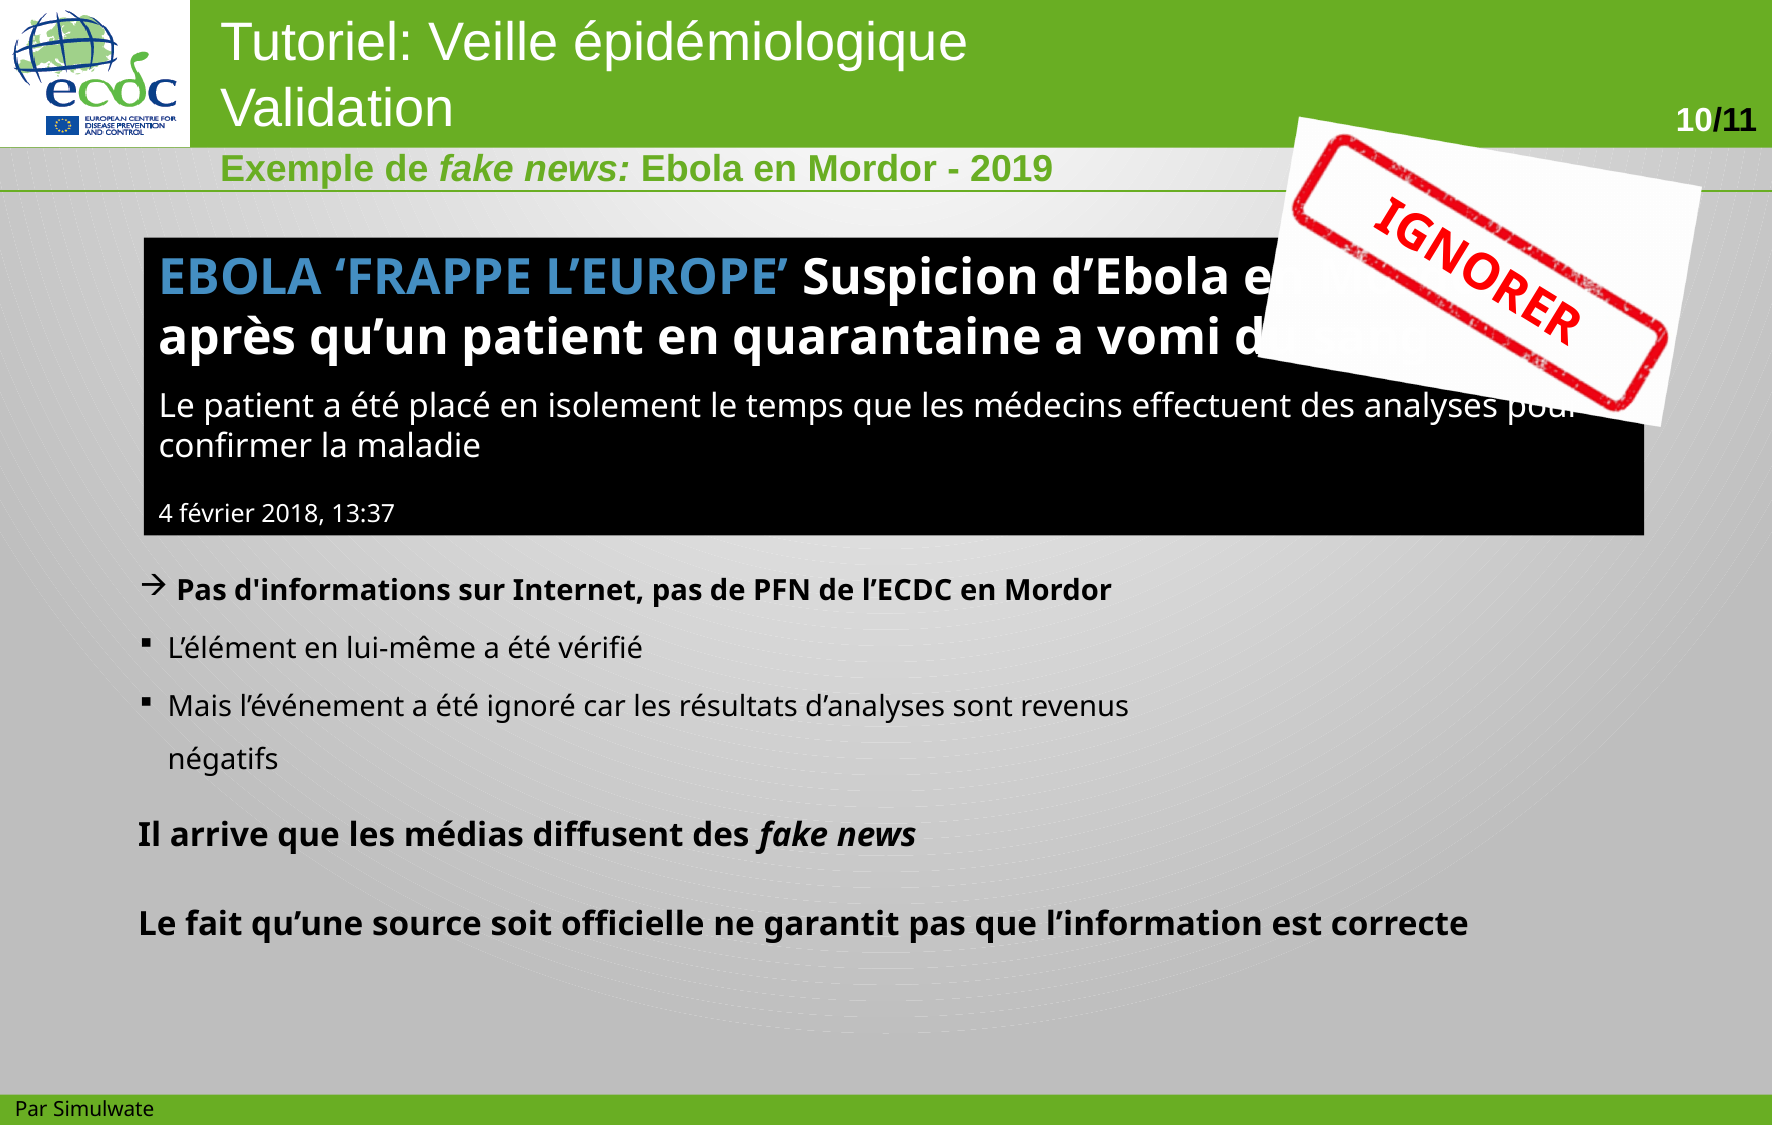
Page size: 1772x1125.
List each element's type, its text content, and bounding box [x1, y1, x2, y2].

text_box Exemple de fake news: Ebola en Mordor - 2019 [205, 141, 1294, 198]
picture [0, 0, 190, 147]
picture [1258, 117, 1701, 426]
text_box Pas d'informations sur Internet, pas de PFN de l’ECDC en Mordor L’élément en lui-même a été vérifié Mais l’événement a été ignoré car les résultats d’analyses sont revenus négatifs [124, 546, 1152, 783]
text_box EBOLA ‘FRAPPE L’EUROPE’ Suspicion d’Ebola en Mordor après qu’un patient en quarantaine a vomi du sang Le patient a été placé en isolement le temps que les médecins effectuent des analyses pour confirmer la maladie 4 février 2018, 13:37 [143, 237, 1645, 536]
text_box Il arrive que les médias diffusent des fake news Le fait qu’une source soit officielle ne garantit pas que l’information est correcte [123, 806, 1596, 1006]
